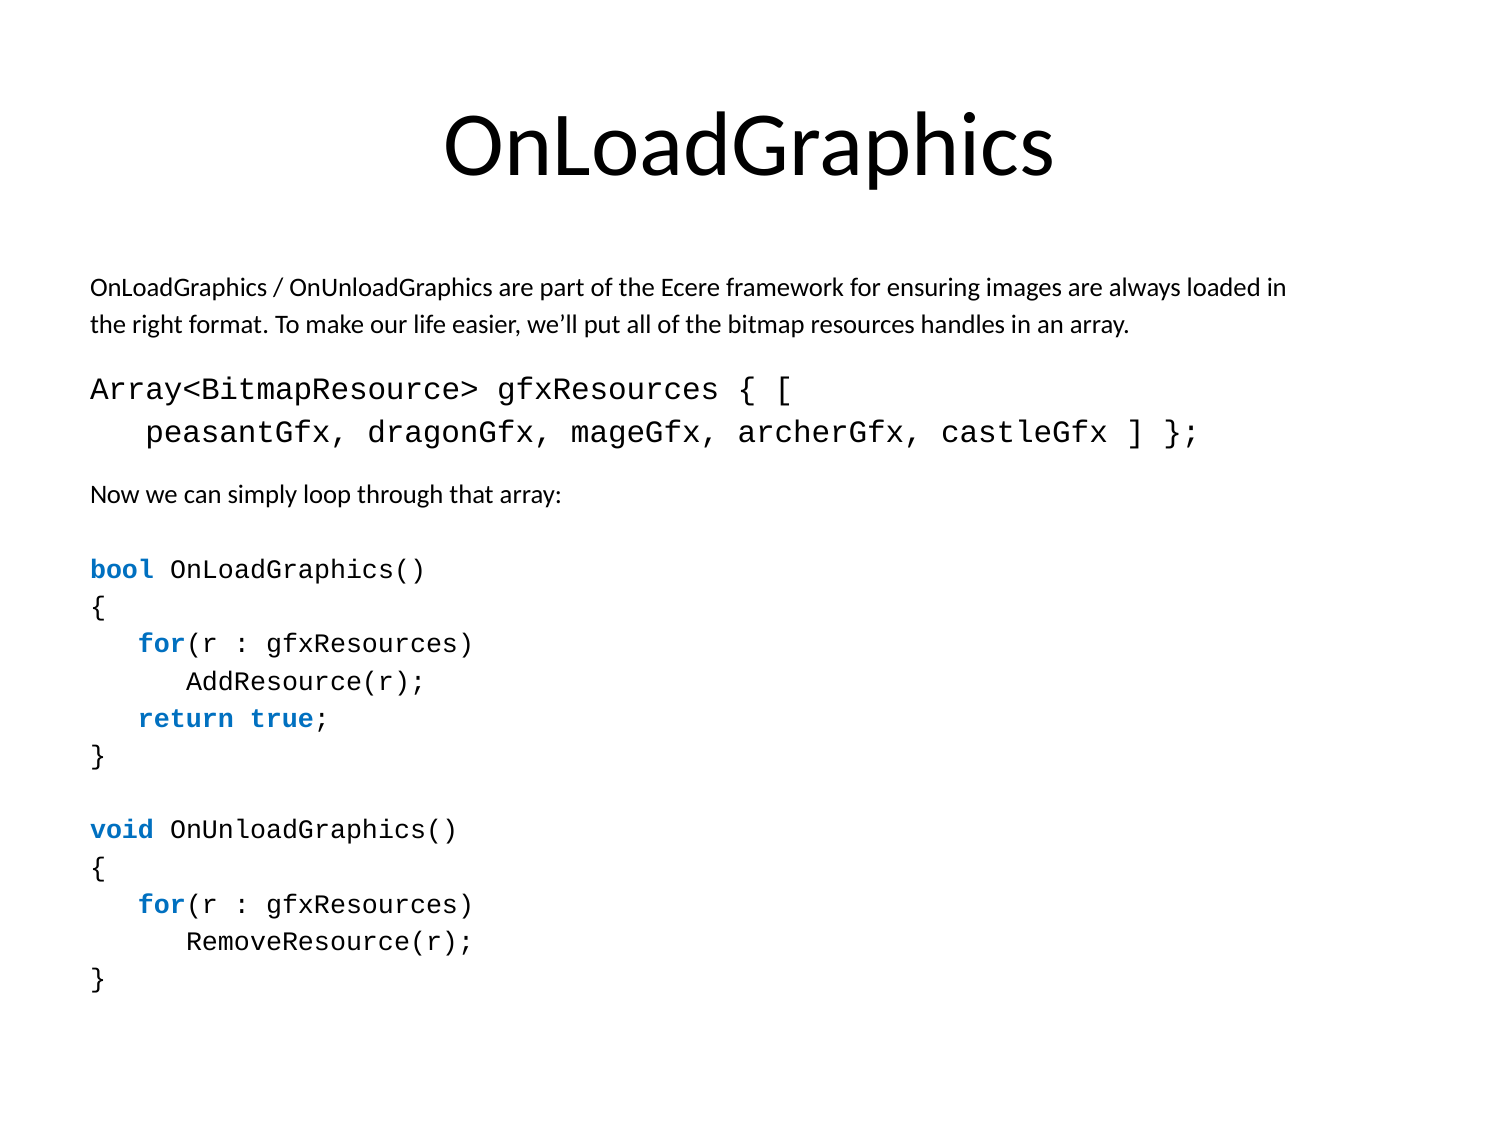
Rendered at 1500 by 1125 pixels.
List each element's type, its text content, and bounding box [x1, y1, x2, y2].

list OnLoadGraphics / OnUnloadGraphics are part of the Ecere framework for ensuring images are always loaded in the right format. To make our life easier, we’ll put all of the bitmap resources handles in an array. Array<BitmapResource> gfxResources { [ peasantGfx, dragonGfx, mageGfx, archerGfx, castleGfx ] }; Now we can simply loop through that array: bool OnLoadGraphics() { for(r : gfxResources) AddResource(r); return true; } void OnUnloadGraphics() { for(r : gfxResources) RemoveResource(r); } [75, 262, 1425, 1005]
title OnLoadGraphics [75, 45, 1425, 233]
